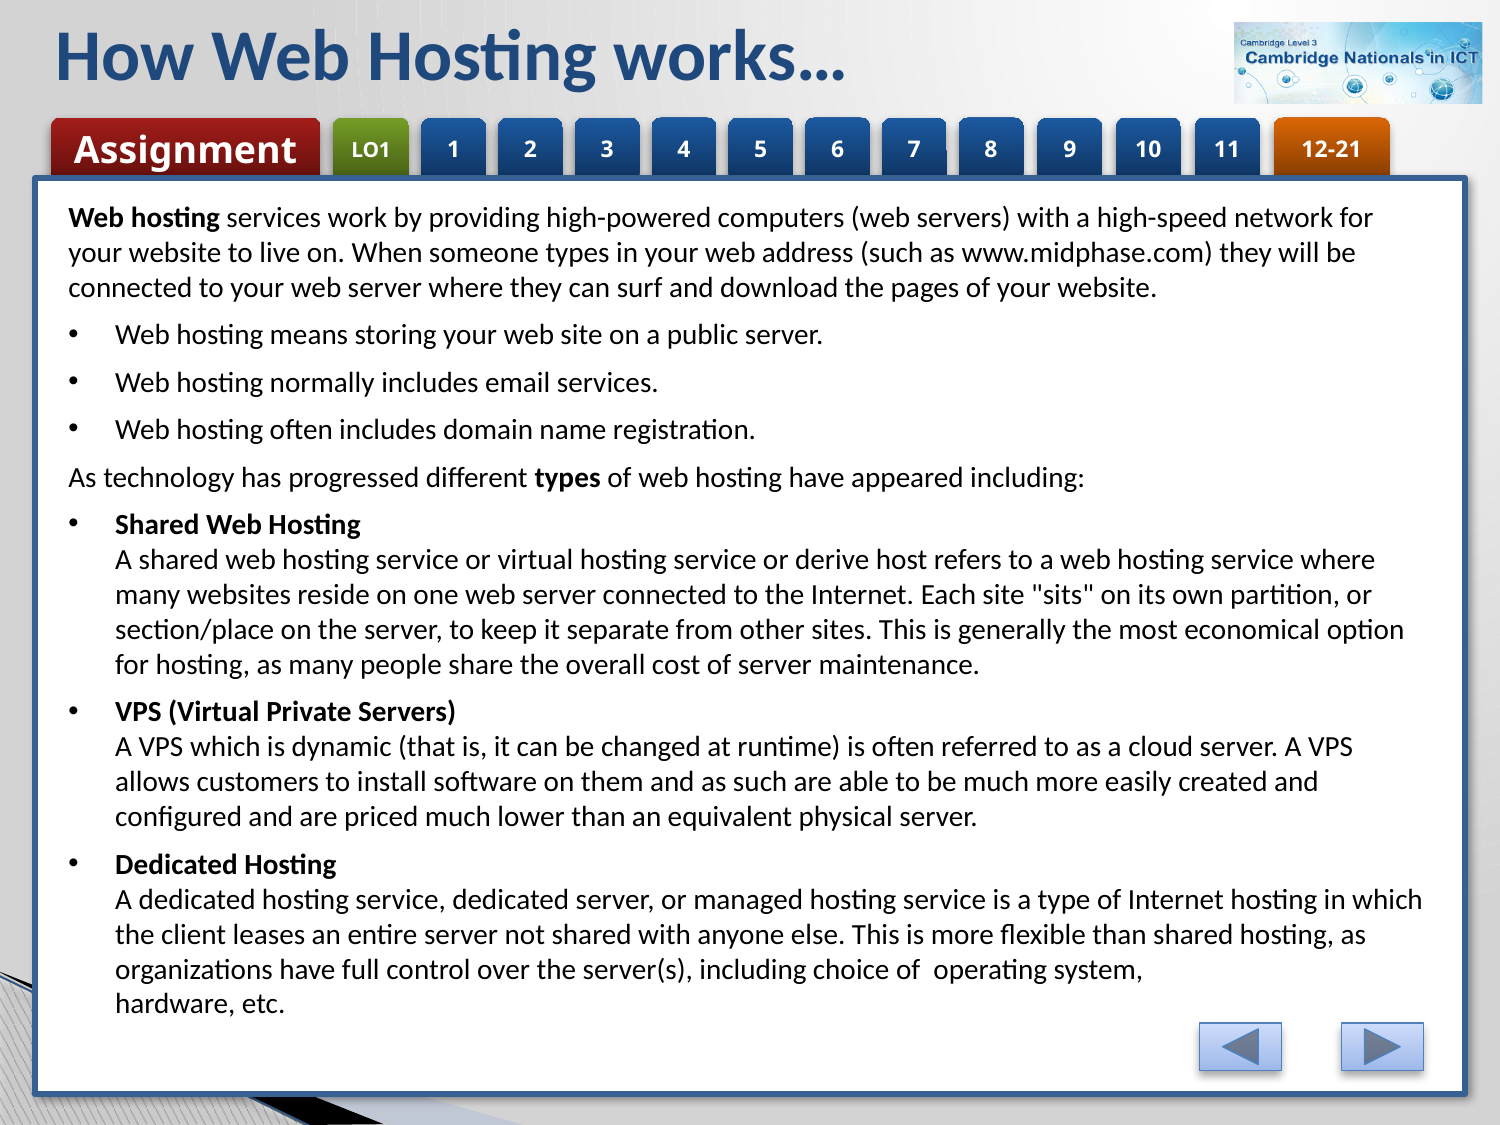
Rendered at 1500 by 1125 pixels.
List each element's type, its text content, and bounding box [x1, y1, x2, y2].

text_box Web hosting services work by providing high-powered computers (web servers) with a high-speed network for your website to live on. When someone types in your web address (such as www.midphase.com) they will be connected to your web server where they can surf and download the pages of your website. Web hosting means storing your web site on a public server. Web hosting normally includes email services. Web hosting often includes domain name registration. As technology has progressed different types of web hosting have appeared including: Shared Web Hosting A shared web hosting service or virtual hosting service or derive host refers to a web hosting service where many websites reside on one web server connected to the Internet. Each site "sits" on its own partition, or section/place on the server, to keep it separate from other sites. This is generally the most economical option for hosting, as many people share the overall cost of server maintenance. VPS (Virtual Private Servers) A VPS which is dynamic (that is, it can be changed at runtime) is often referred to as a cloud server. A VPS allows customers to install software on them and as such are able to be much more easily created and configured and are priced much lower than an equivalent physical server. Dedicated Hosting A dedicated hosting service, dedicated server, or managed hosting service is a type of Internet hosting in which the client leases an entire server not shared with anyone else. This is more flexible than shared hosting, as organizations have full control over the server(s), including choice of operating system, hardware, etc. [53, 190, 1448, 1028]
picture [1391, 22, 1483, 104]
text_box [1199, 1022, 1424, 1071]
picture [281, 1114, 303, 1125]
text_box [35, 178, 1465, 1094]
title How Web Hosting works… [40, 0, 1391, 122]
